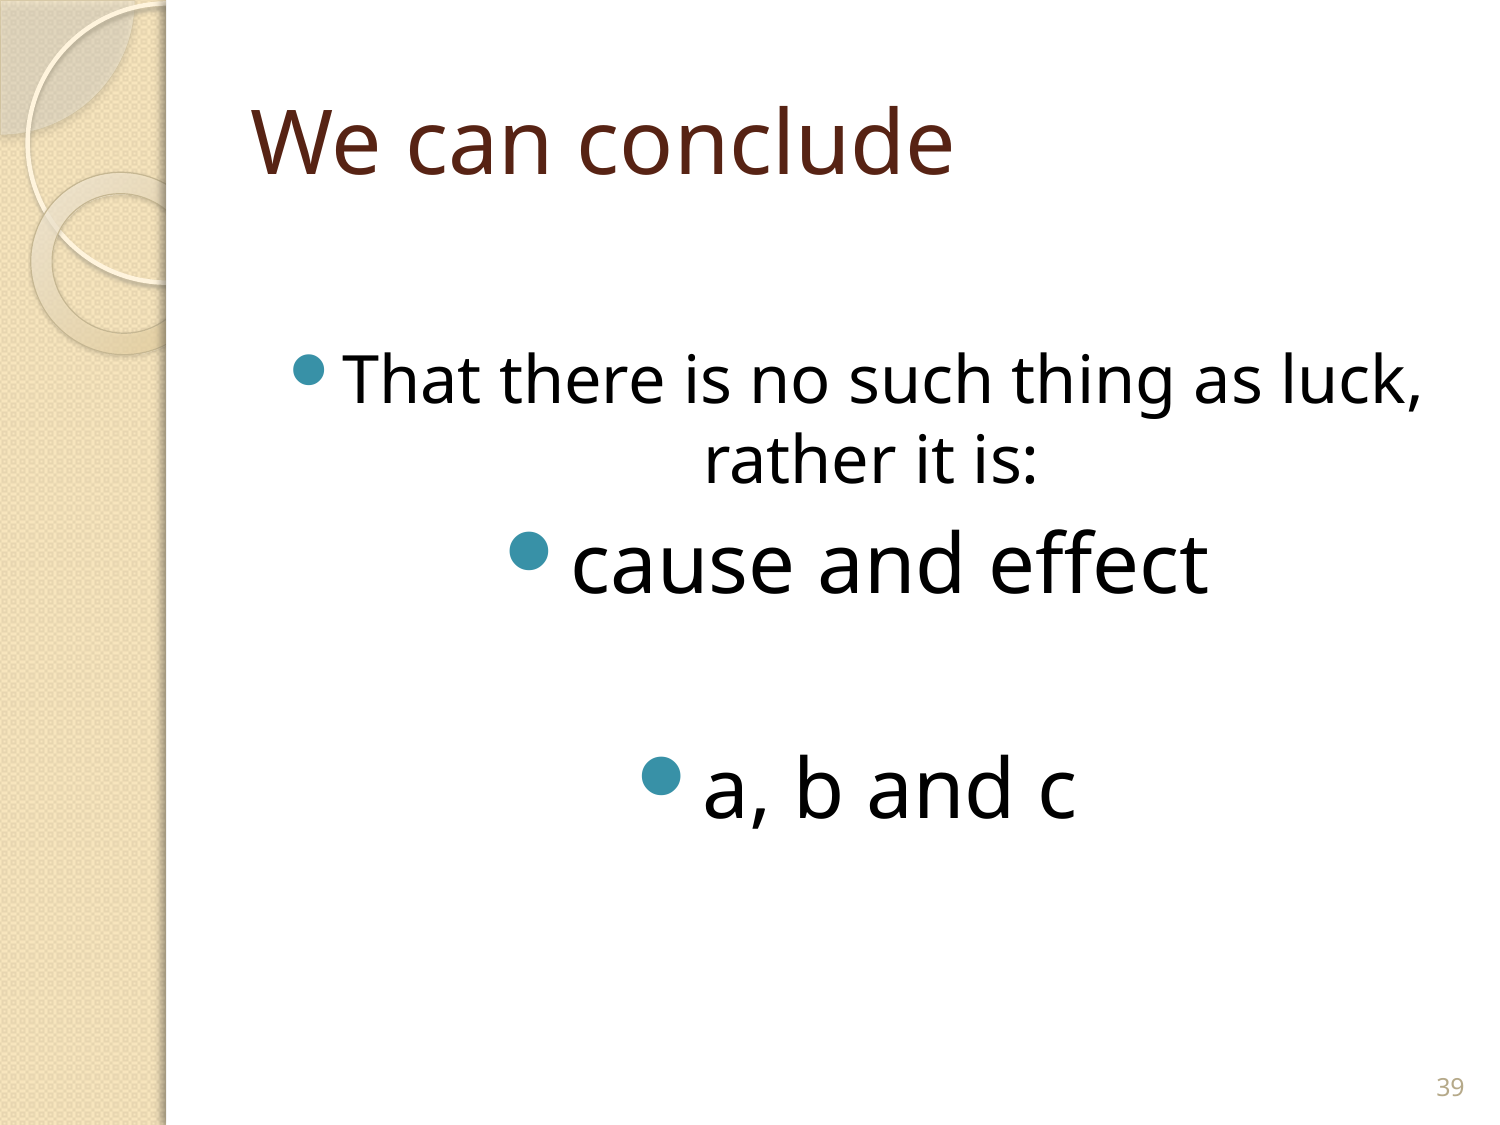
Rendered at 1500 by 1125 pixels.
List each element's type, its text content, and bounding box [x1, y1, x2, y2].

slide_number 39 [1413, 1034, 1488, 1113]
list That there is no such thing as luck, rather it is: cause and effect a, b and c [235, 237, 1466, 1025]
title We can conclude [235, 45, 1466, 233]
